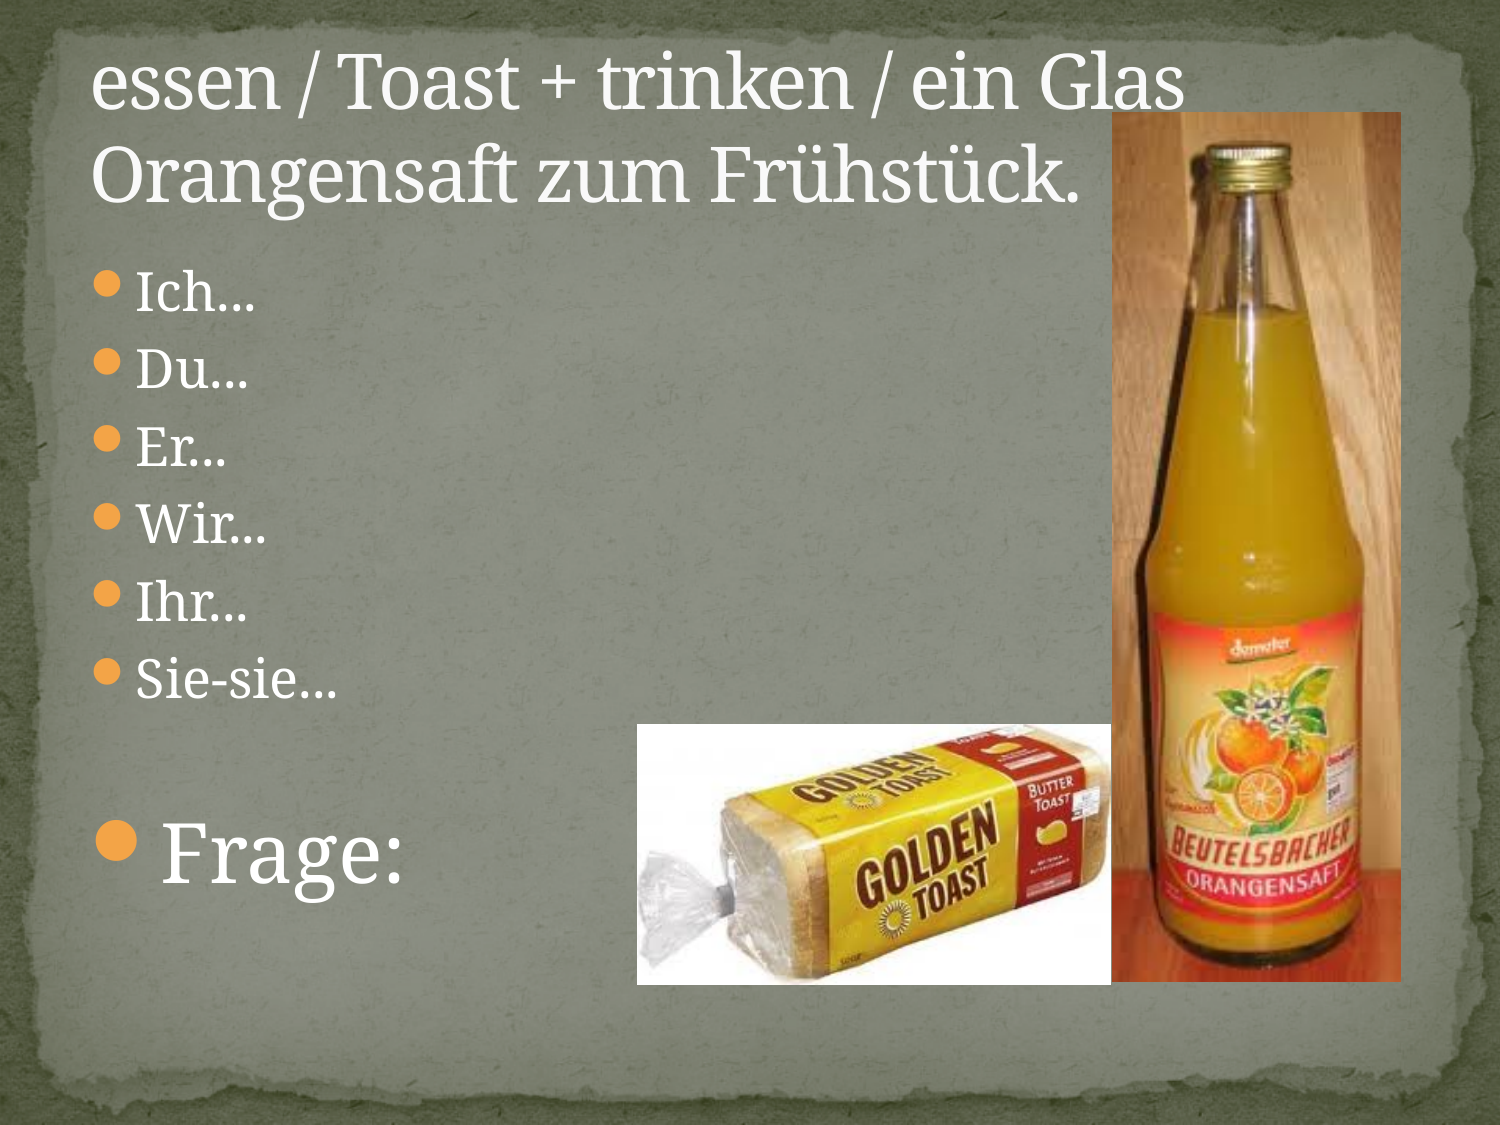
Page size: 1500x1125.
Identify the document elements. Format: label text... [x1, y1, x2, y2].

picture [1112, 112, 1401, 982]
list Ich... Du... Er... Wir... Ihr... Sie-sie... Frage: [75, 249, 1425, 1000]
picture [637, 724, 1111, 985]
title essen / Toast + trinken / ein Glas Orangensaft zum Frühstück. [74, 24, 1425, 225]
